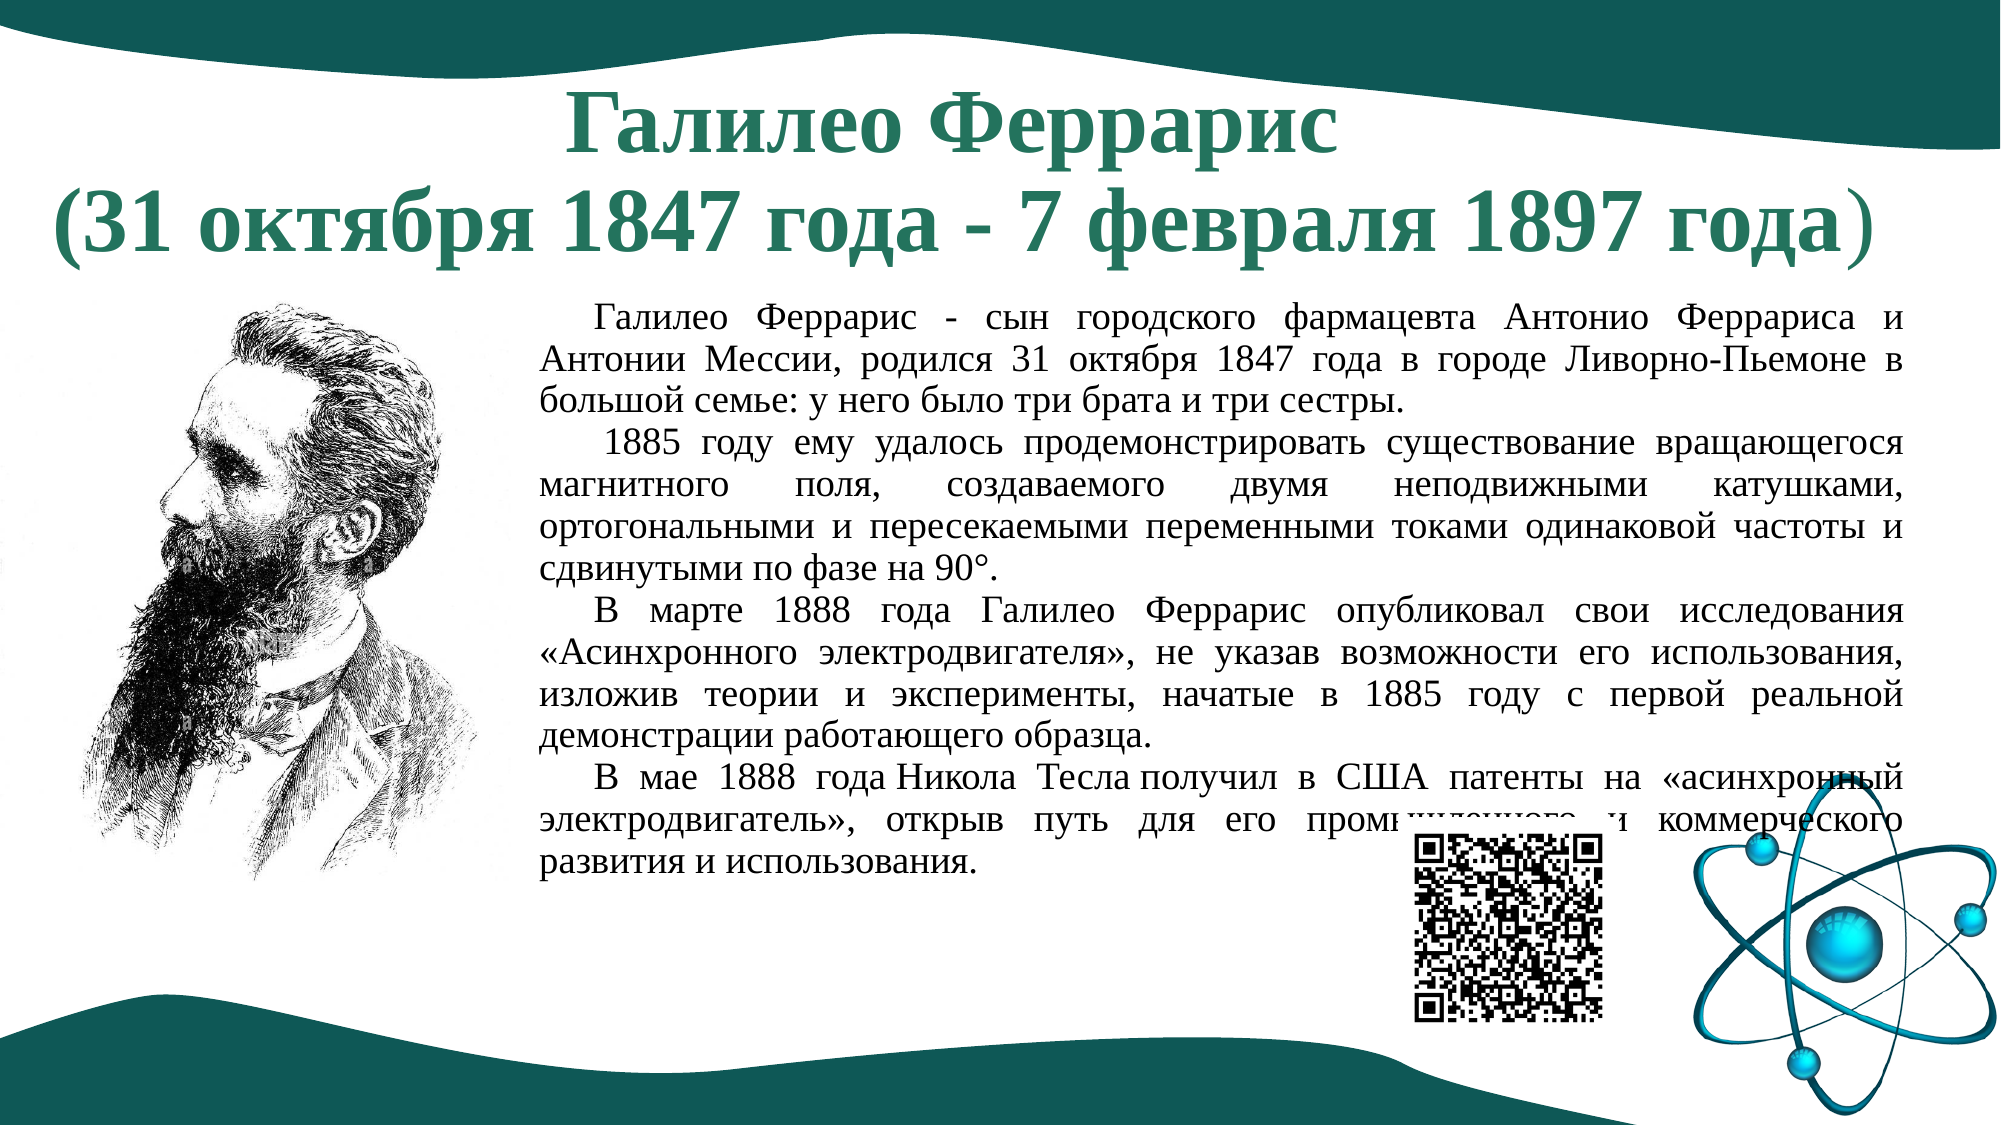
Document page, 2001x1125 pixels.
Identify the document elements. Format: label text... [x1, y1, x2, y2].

list Галилео Феррарис - сын городского фармацевта Антонио Феррариса и Антонии Мессии, родился 31 октября 1847 года в городе Ливорно-Пьемоне в большой семье: у него было три брата и три сестры. 1885 году ему удалось продемонстрировать существование вращающегося магнитного поля, создаваемого двумя неподвижными катушками, ортогональными и пересекаемыми переменными токами одинаковой частоты и сдвинутыми по фазе на 90°. В марте 1888 года Галилео Феррарис опубликовал свои исследования «Асинхронного электродвигателя», не указав возможности его использования, изложив теории и эксперименты, начатые в 1885 году с первой реальной демонстрации работающего образца. В мае 1888 года Никола Тесла получил в США патенты на «асинхронный электродвигатель», открыв путь для его промышленного и коммерческого развития и использования. [524, 288, 1921, 895]
picture [1711, 895, 1785, 938]
picture [1753, 920, 1783, 968]
title Галилео Феррарис (31 октября 1847 года - 7 февраля 1897 года) [30, 63, 1899, 282]
picture [0, 300, 511, 883]
picture [1987, 856, 1994, 879]
picture [1793, 895, 1805, 903]
picture [1397, 817, 1619, 1039]
picture [1652, 752, 2001, 1125]
